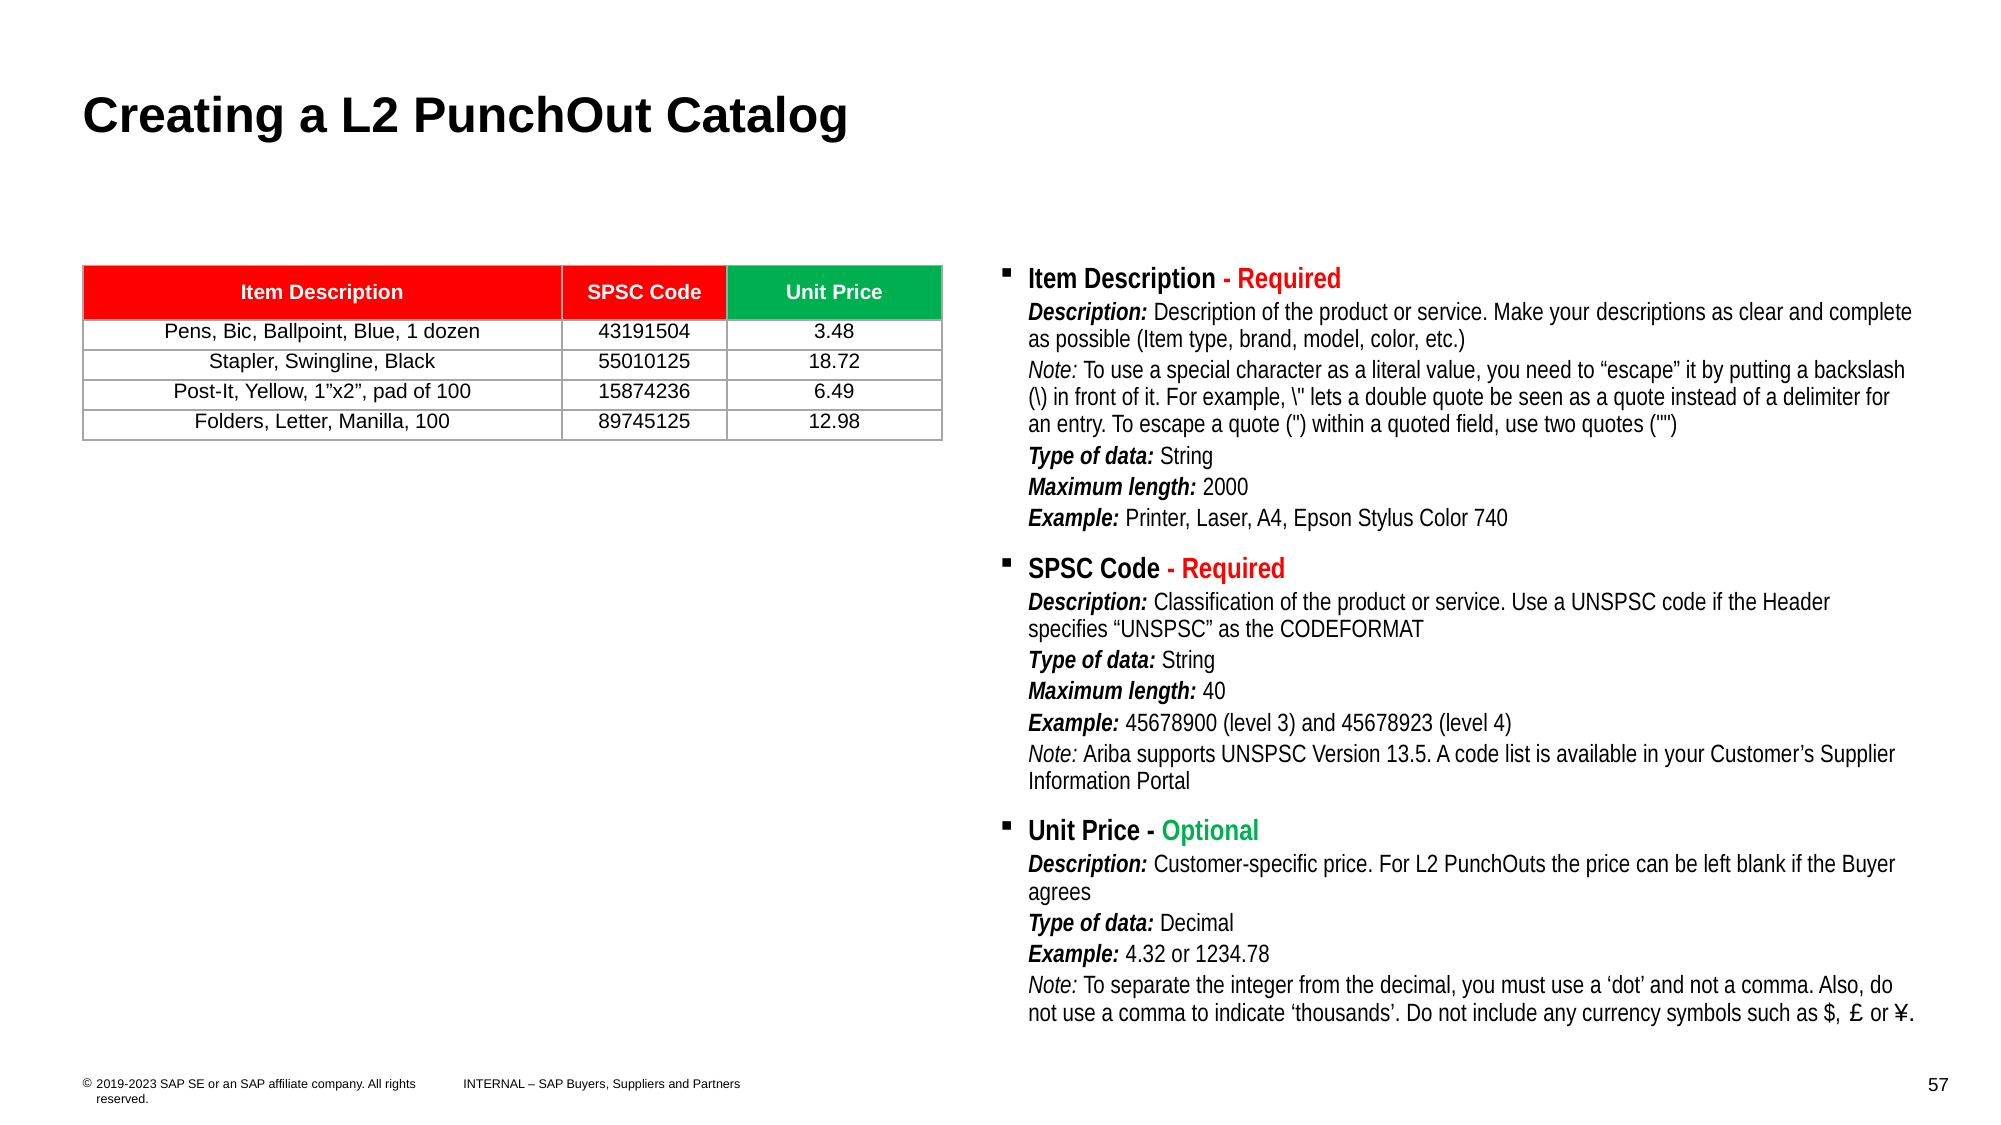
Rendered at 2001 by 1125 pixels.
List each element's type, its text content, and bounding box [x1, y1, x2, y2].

table_cell 89745125 [563, 411, 726, 439]
table_cell 6.49 [728, 381, 941, 409]
title Creating a L2 PunchOut Catalog [82, 82, 1918, 144]
table_cell Pens, Bic, Ballpoint, Blue, 1 dozen [84, 321, 561, 349]
table_cell Post-It, Yellow, 1”x2”, pad of 100 [84, 381, 561, 409]
table_cell 12.98 [728, 411, 941, 439]
table_cell 43191504 [563, 321, 726, 349]
table_header SPSC Code [563, 266, 726, 319]
table_cell Stapler, Swingline, Black [84, 351, 561, 379]
text_box Item Description - Required Description: Description of the product or service. Make your descriptions as clear and complete as possible (Item type, brand, model, color, etc.) Note: To use a special character as a literal value, you need to “escape” it by putting a backslash (\) in front of it. For example, \" lets a double quote be seen as a quote instead of a delimiter for an entry. To escape a quote (") within a quoted field, use two quotes ("") Type of data: String Maximum length: 2000 Example: Printer, Laser, A4, Epson Stylus Color 740 SPSC Code - Required Description: Classification of the product or service. Use a UNSPSC code if the Header specifies “UNSPSC” as the CODEFORMAT Type of data: String Maximum length: 40 Example: 45678900 (level 3) and 45678923 (level 4) Note: Ariba supports UNSPSC Version 13.5. A code list is available in your Customer’s Supplier Information Portal Unit Price - Optional Description: Customer-specific price. For L2 PunchOuts the price can be left blank if the Buyer agrees Type of data: Decimal Example: 4.32 or 1234.78 Note: To separate the integer from the decimal, you must use a ‘dot’ and not a comma. Also, do not use a comma to indicate ‘thousands’. Do not include any currency symbols such as $, £ or ¥. [1000, 266, 1918, 1079]
table_cell 55010125 [563, 351, 726, 379]
table_header Unit Price [728, 266, 941, 319]
table_cell 15874236 [563, 381, 726, 409]
table_cell 3.48 [728, 321, 941, 349]
table_cell Folders, Letter, Manilla, 100 [84, 411, 561, 439]
table_cell 18.72 [728, 351, 941, 379]
table_header Item Description [84, 266, 561, 319]
